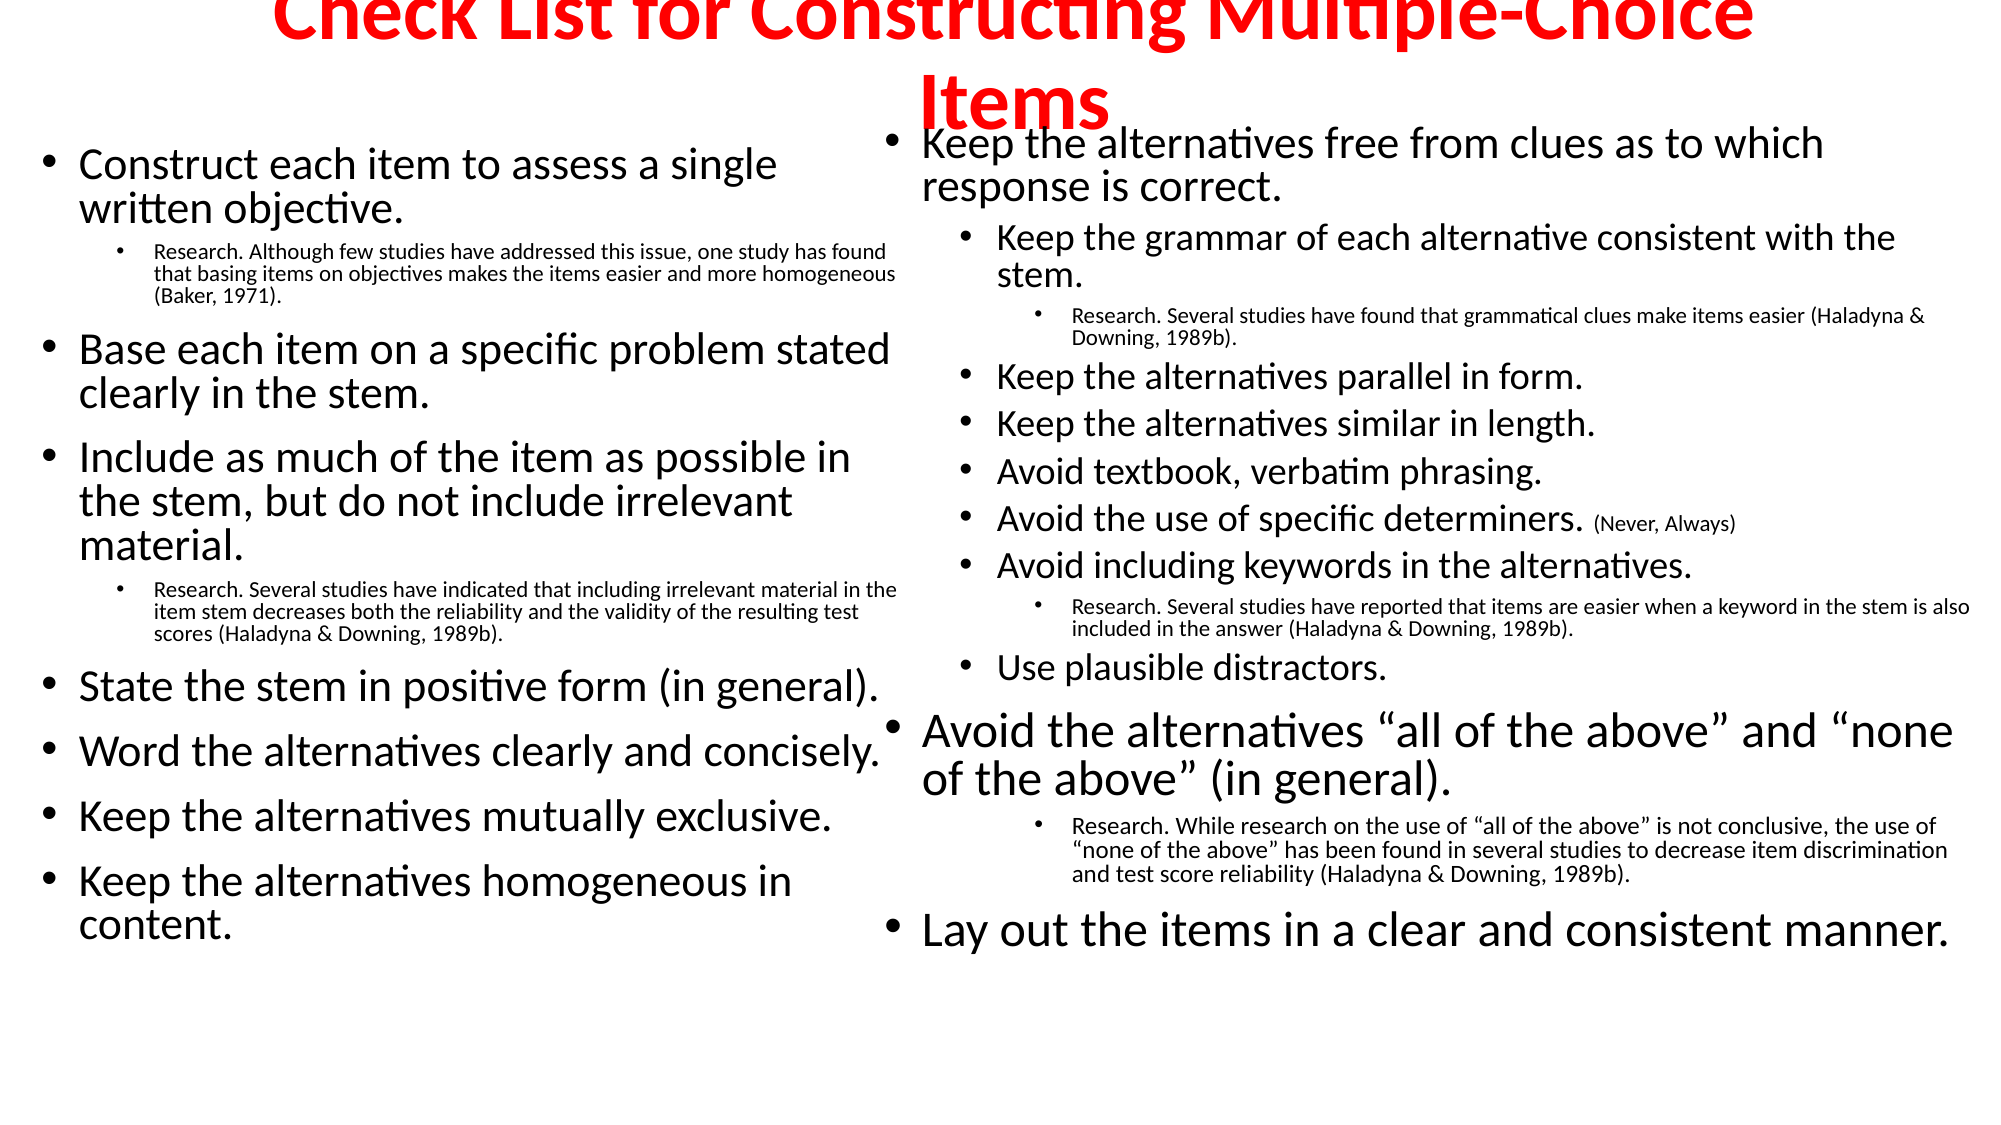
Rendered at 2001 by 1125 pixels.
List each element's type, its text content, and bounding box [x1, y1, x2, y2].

list Construct each item to assess a single written objective. Research. Although few studies have addressed this issue, one study has found that basing items on objectives makes the items easier and more homogeneous (Baker, 1971). Base each item on a specific problem stated clearly in the stem. Include as much of the item as possible in the stem, but do not include irrelevant material. Research. Several studies have indicated that including irrelevant material in the item stem decreases both the reliability and the validity of the resulting test scores (Haladyna & Downing, 1989b). State the stem in positive form (in general). Word the alternatives clearly and concisely. Keep the alternatives mutually exclusive. Keep the alternatives homogeneous in content. [26, 136, 869, 1125]
list Keep the alternatives free from clues as to which response is correct. Keep the grammar of each alternative consistent with the stem. Research. Several studies have found that grammatical clues make items easier (Haladyna & Downing, 1989b). Keep the alternatives parallel in form. Keep the alternatives similar in length. Avoid textbook, verbatim phrasing. Avoid the use of specific determiners. (Never, Always) Avoid including keywords in the alternatives. Research. Several studies have reported that items are easier when a keyword in the stem is also included in the answer (Haladyna & Downing, 1989b). Use plausible distractors. Avoid the alternatives “all of the above” and “none of the above” (in general). Research. While research on the use of “all of the above” is not conclusive, the use of “none of the above” has been found in several studies to decrease item discrimination and test score reliability (Haladyna & Downing, 1989b). Lay out the items in a clear and consistent manner. [869, 115, 1990, 1125]
title Check List for Constructing Multiple-Choice Items [152, 0, 1878, 116]
